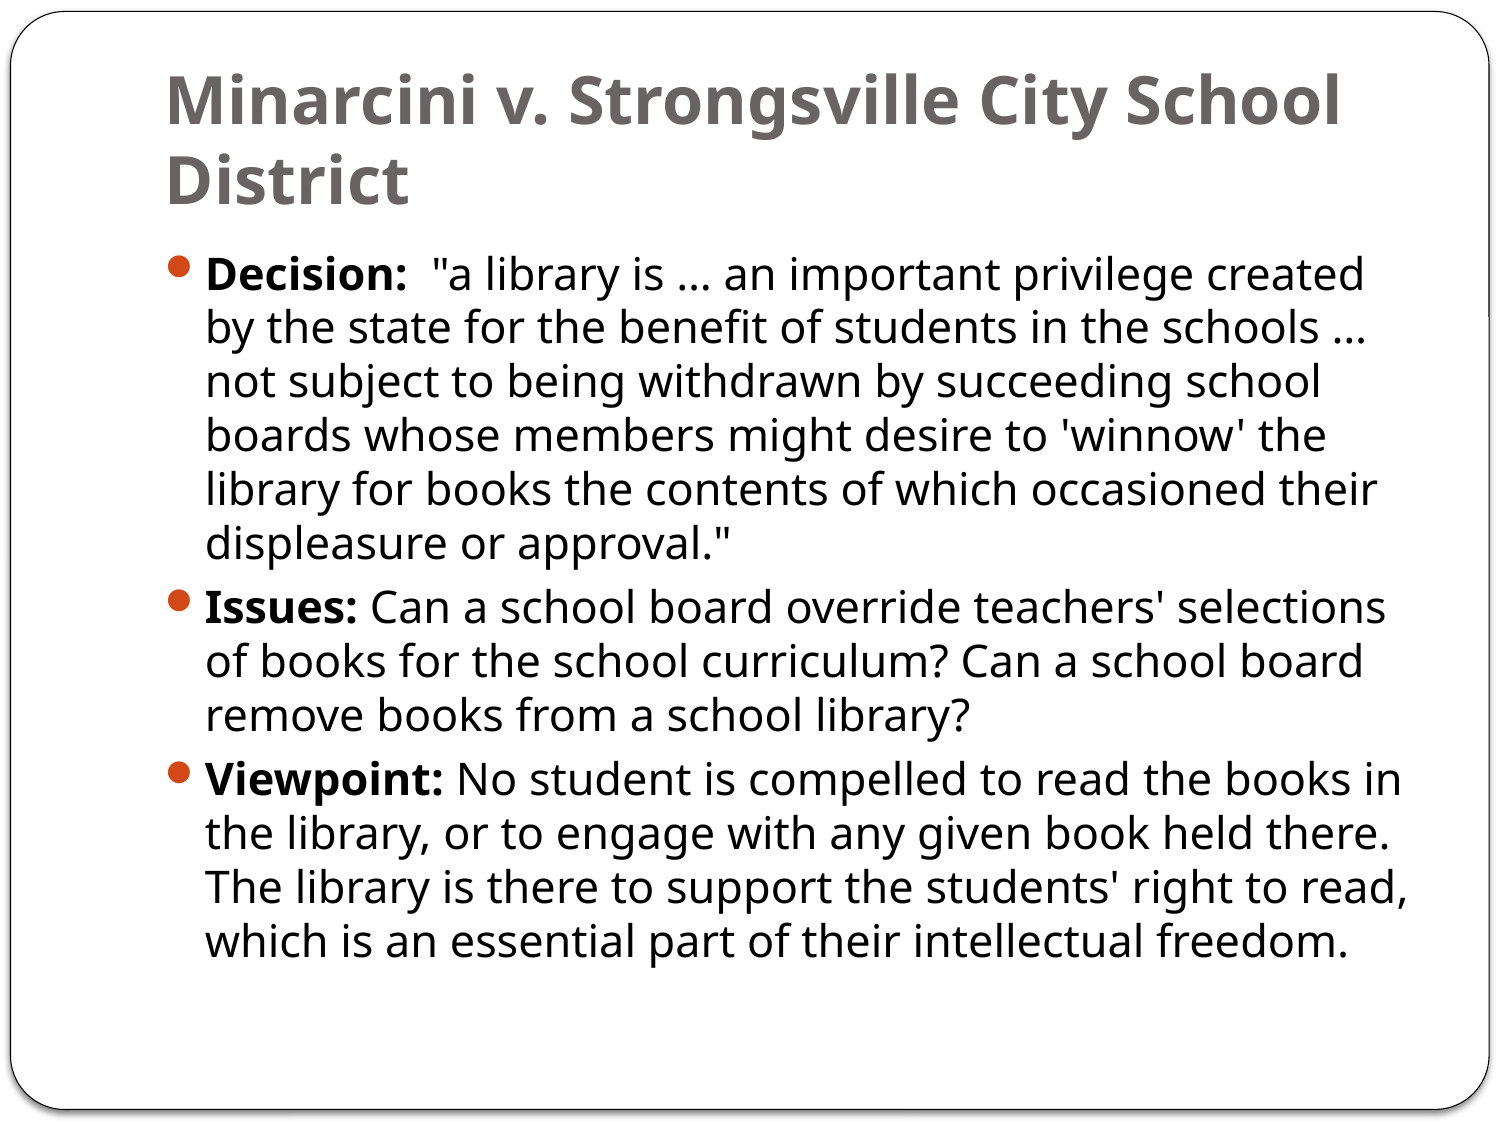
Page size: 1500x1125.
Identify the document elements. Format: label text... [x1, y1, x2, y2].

list Decision: "a library is … an important privilege created by the state for the benefit of students in the schools … not subject to being withdrawn by succeeding school boards whose members might desire to 'winnow' the library for books the contents of which occasioned their displeasure or approval." Issues: Can a school board override teachers' selections of books for the school curriculum? Can a school board remove books from a school library? Viewpoint: No student is compelled to read the books in the library, or to engage with any given book held there. The library is there to support the students' right to read, which is an essential part of their intellectual freedom. [150, 237, 1425, 988]
title Minarcini v. Strongsville City School District [150, 45, 1425, 233]
